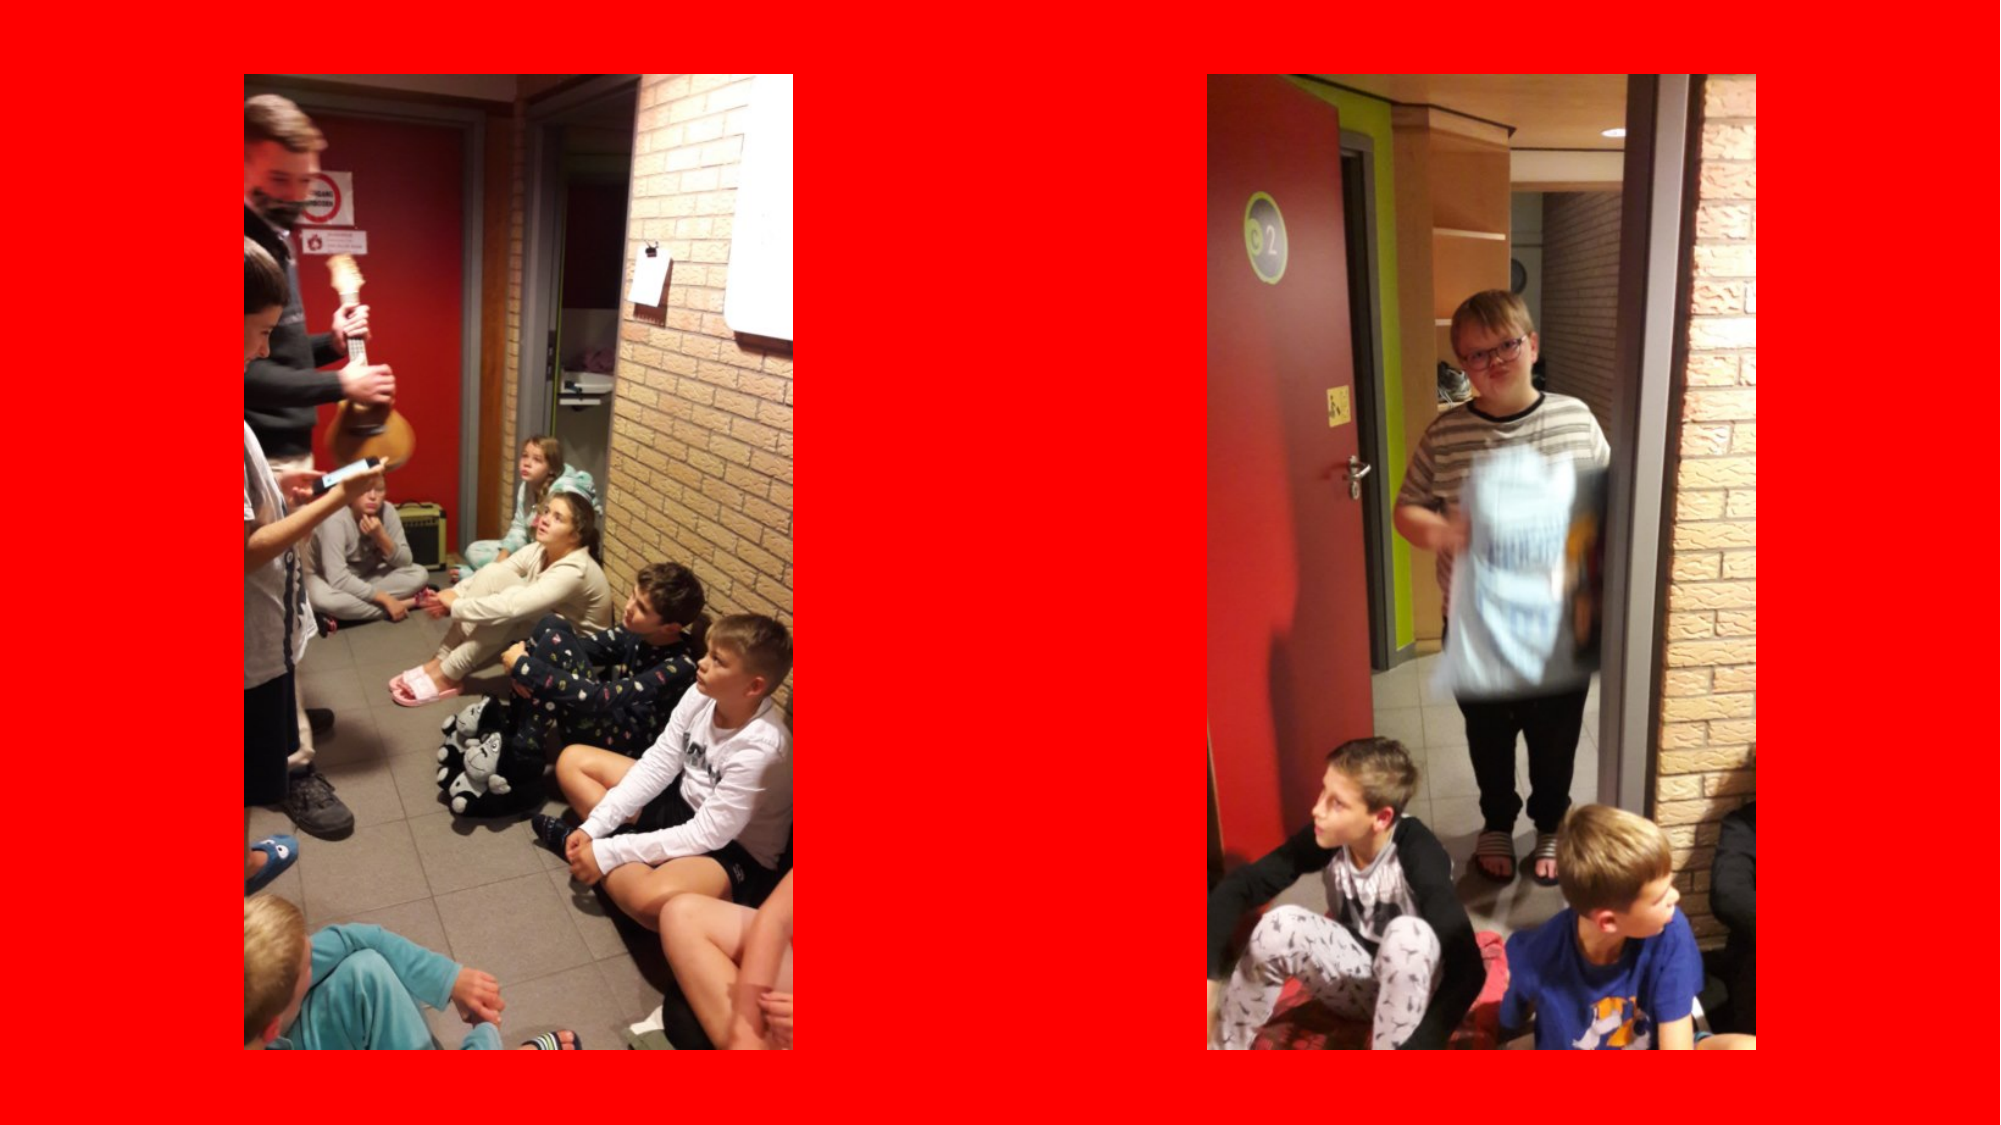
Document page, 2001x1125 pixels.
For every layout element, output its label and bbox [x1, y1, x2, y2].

picture [1206, 74, 1756, 1050]
picture [244, 74, 793, 1050]
